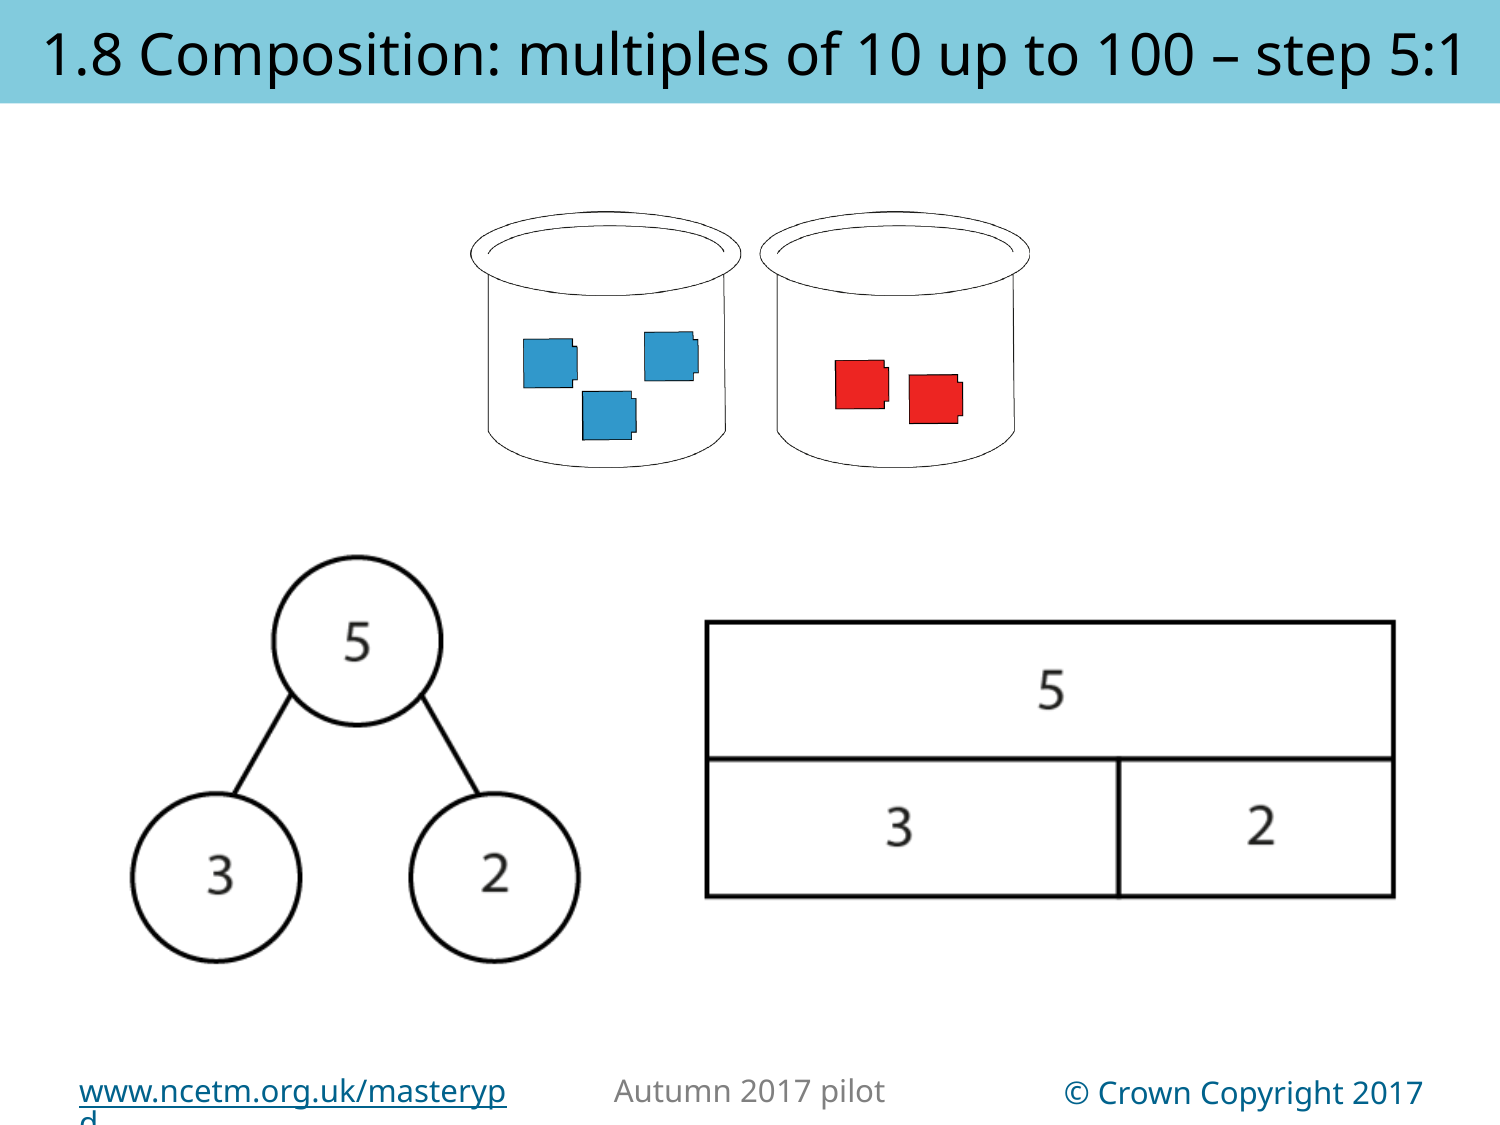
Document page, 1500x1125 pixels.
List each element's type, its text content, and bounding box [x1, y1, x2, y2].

picture [663, 598, 1432, 933]
list 1.8 Composition: multiples of 10 up to 100 – step 5:1 [0, 0, 1500, 104]
picture [100, 539, 613, 988]
picture [470, 211, 1030, 469]
